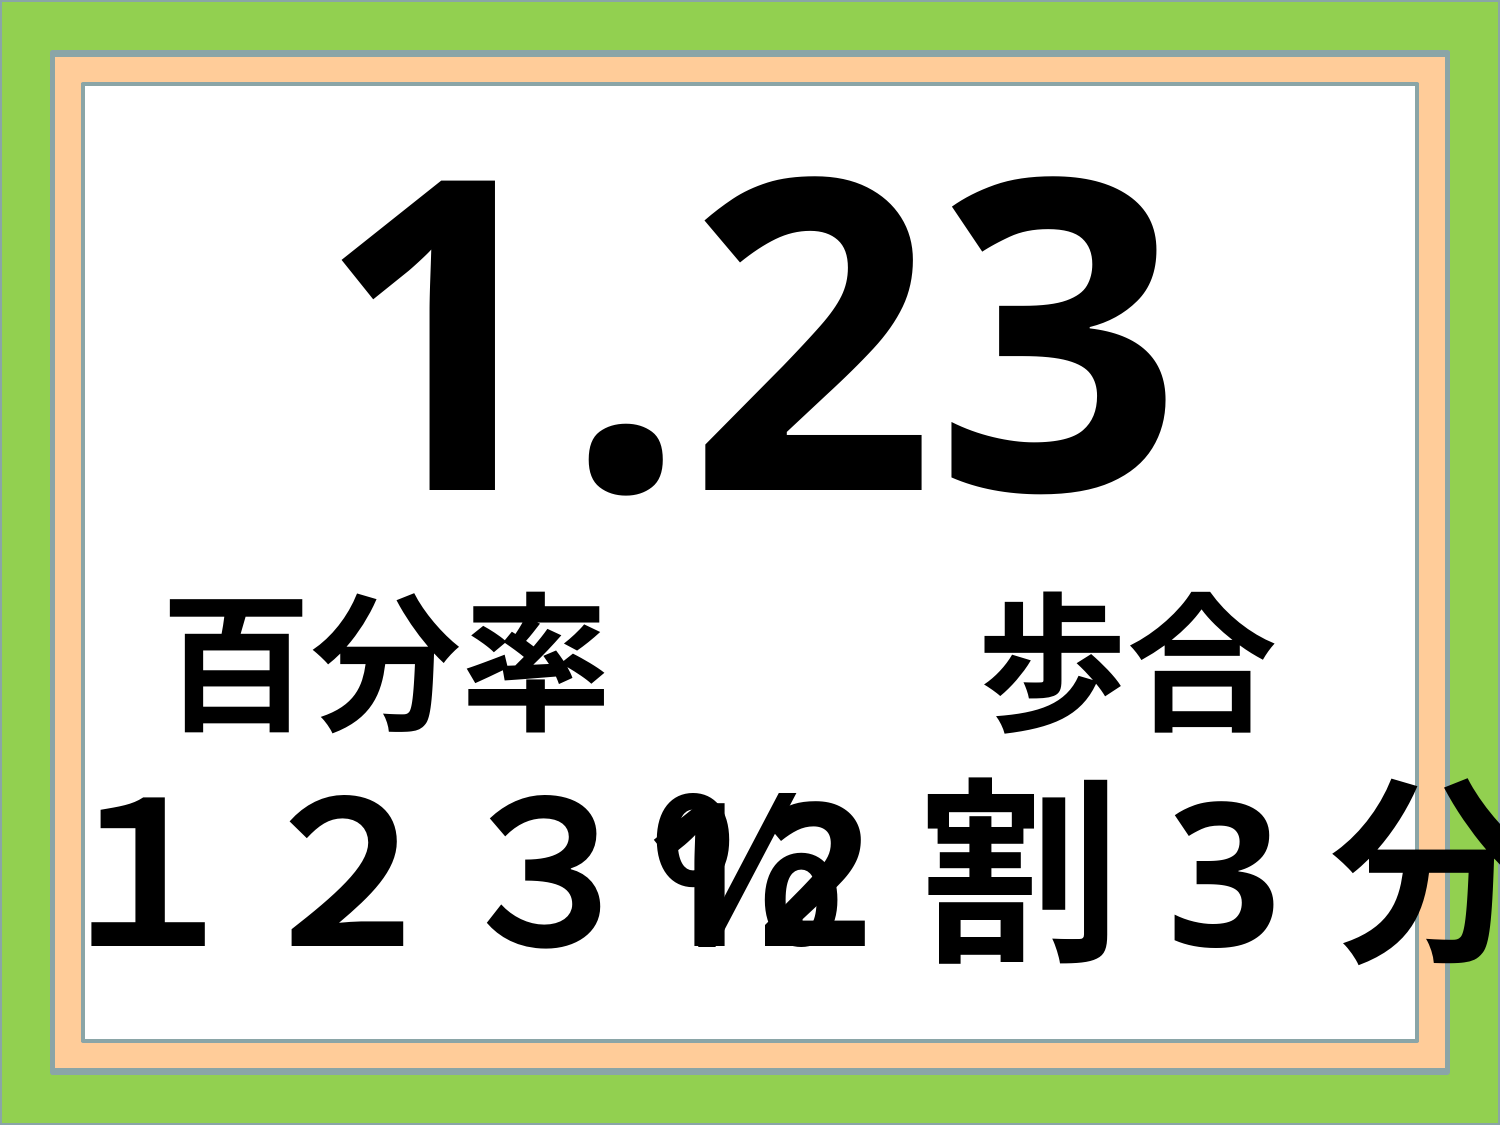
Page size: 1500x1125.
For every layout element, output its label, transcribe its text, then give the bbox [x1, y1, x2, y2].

text_box 百分率 [146, 573, 667, 757]
text_box 1.23 [177, 89, 1323, 546]
text_box 歩合 [962, 573, 1500, 757]
text_box 12割3分 [785, 716, 1388, 994]
text_box １２３％ [146, 716, 750, 994]
